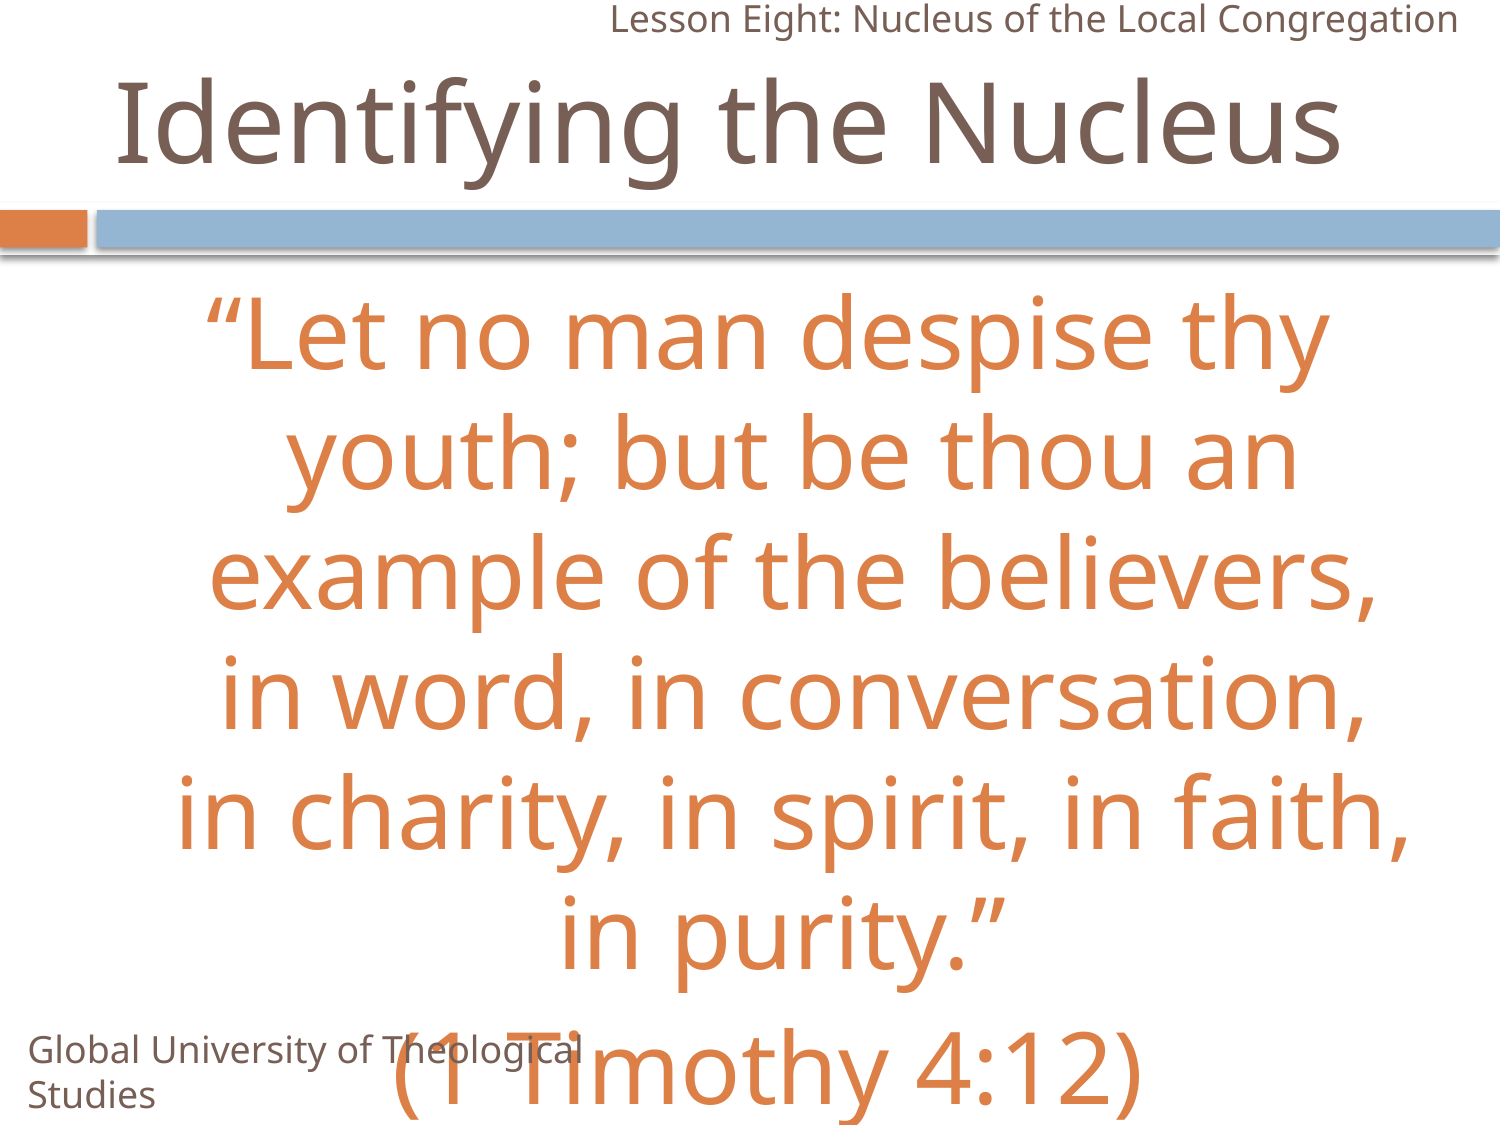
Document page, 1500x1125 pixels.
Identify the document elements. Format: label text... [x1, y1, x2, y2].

list “Let no man despise thy youth; but be thou an example of the believers, in word, in conversation, in charity, in spirit, in faith, in purity.” (1 Timothy 4:12) [99, 262, 1438, 438]
text_box Global University of Theological Studies [12, 1018, 713, 1123]
text_box Lesson Eight: Nucleus of the Local Congregation [512, 0, 1475, 48]
title Identifying the Nucleus [99, 37, 1438, 200]
